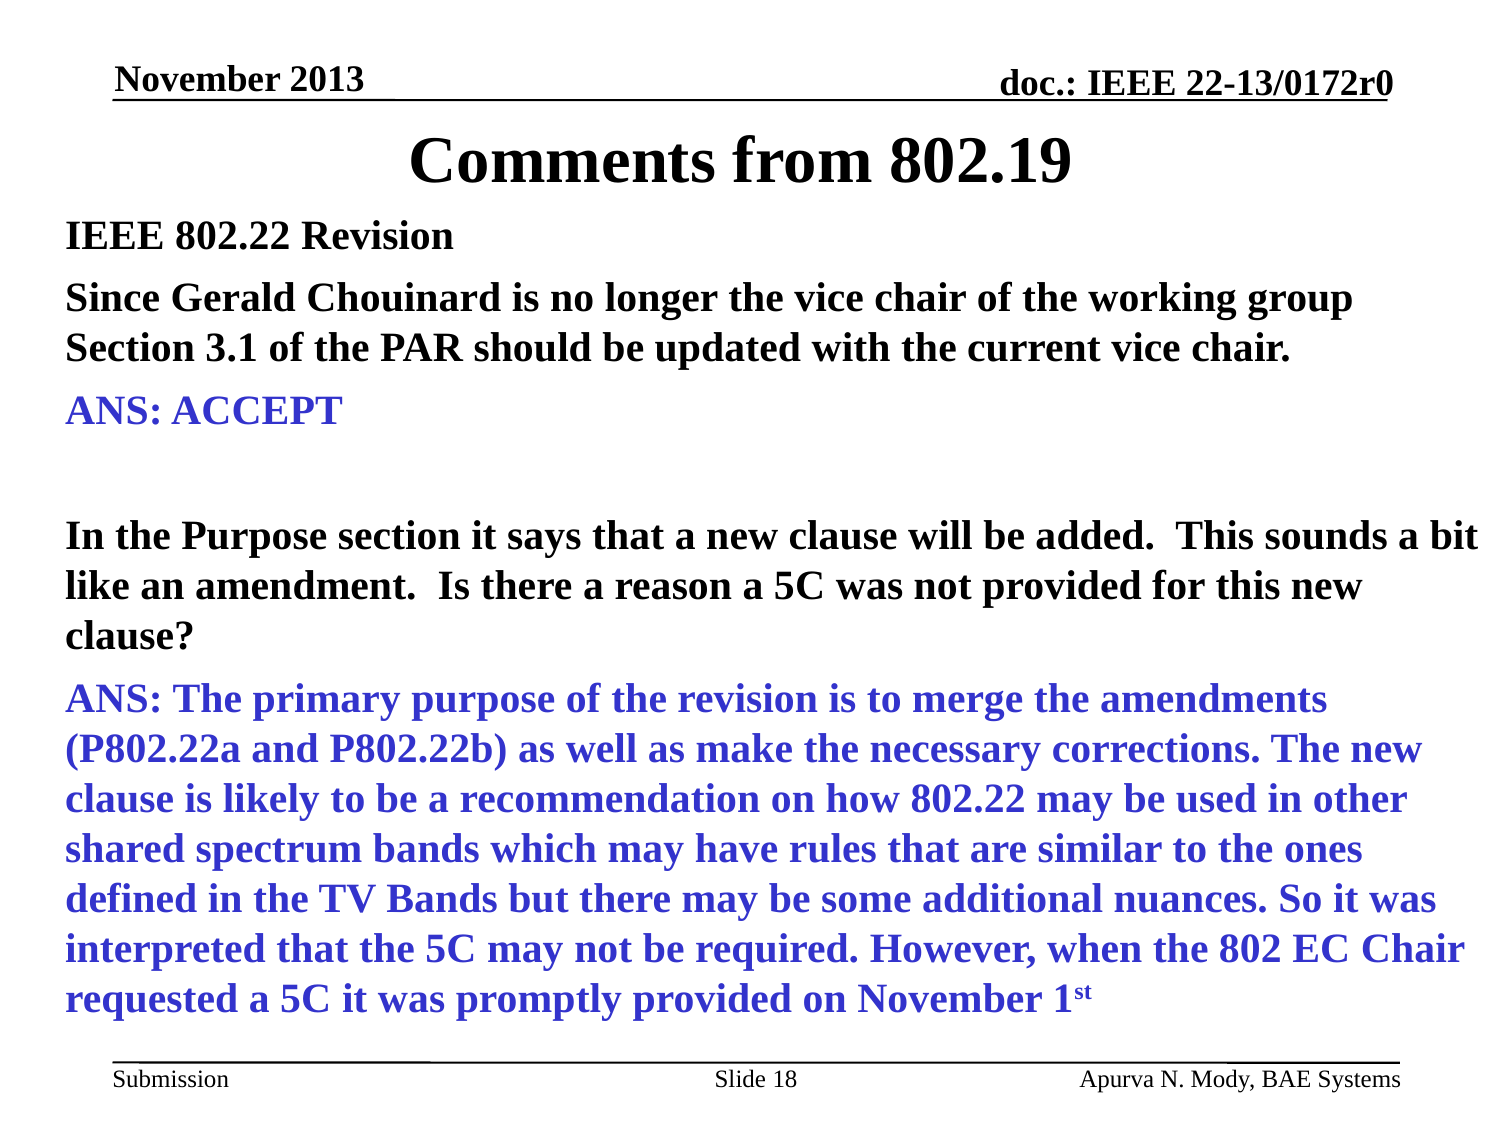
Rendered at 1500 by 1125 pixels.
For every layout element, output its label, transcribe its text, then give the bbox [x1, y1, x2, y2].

title Comments from 802.19 [112, 112, 1388, 199]
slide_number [114, 54, 423, 100]
slide_number Slide 18 [712, 1061, 800, 1123]
footer Apurva N. Mody, BAE Systems [878, 1061, 1402, 1093]
list IEEE 802.22 Revision Since Gerald Chouinard is no longer the vice chair of the working group Section 3.1 of the PAR should be updated with the current vice chair. ANS: ACCEPT In the Purpose section it says that a new clause will be added. This sounds a bit like an amendment. Is there a reason a 5C was not provided for this new clause? ANS: The primary purpose of the revision is to merge the amendments (P802.22a and P802.22b) as well as make the necessary corrections. The new clause is likely to be a recommendation on how 802.22 may be used in other shared spectrum bands which may have rules that are similar to the ones defined in the TV Bands but there may be some additional nuances. So it was interpreted that the 5C may not be required. However, when the 802 EC Chair requested a 5C it was promptly provided on November 1st [49, 199, 1500, 1013]
